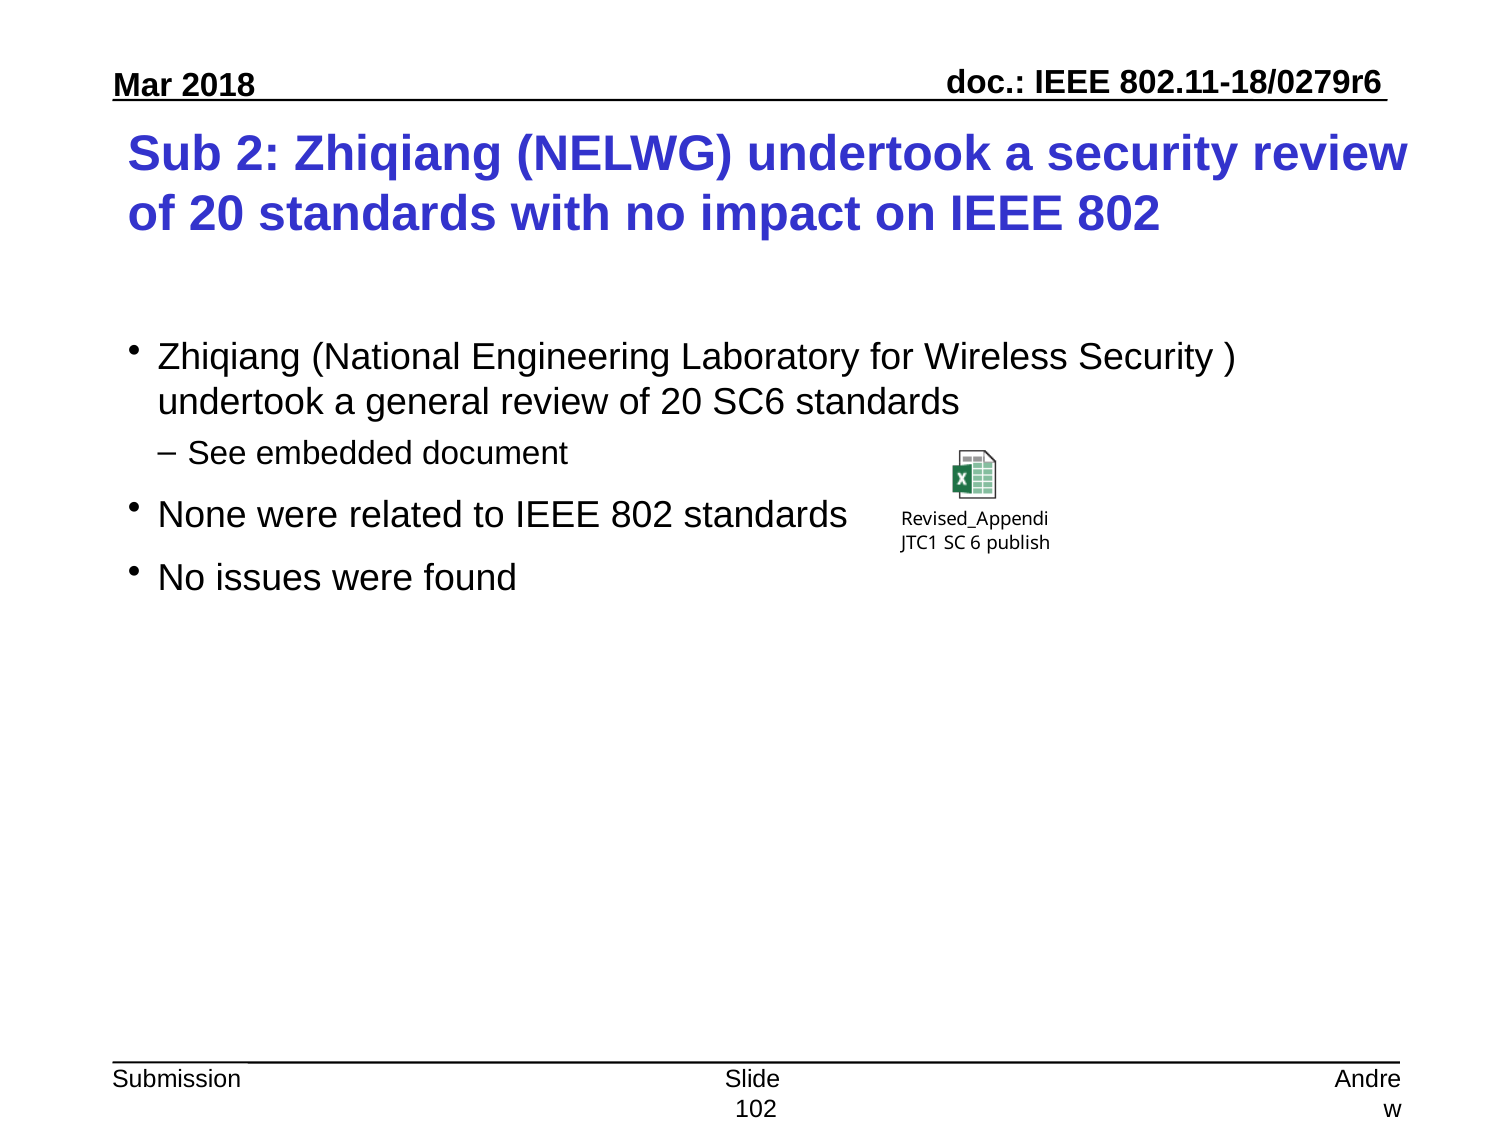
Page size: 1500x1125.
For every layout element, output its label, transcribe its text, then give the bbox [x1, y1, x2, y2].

title Sub 2: Zhiqiang (NELWG) undertook a security review of 20 standards with no impact on IEEE 802 [112, 112, 1425, 288]
footer Andrew Myles, Cisco [1320, 1061, 1402, 1093]
list Zhiqiang (National Engineering Laboratory for Wireless Security ) undertook a general review of 20 SC6 standards See embedded document None were related to IEEE 802 standards No issues were found [112, 324, 1388, 1000]
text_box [899, 449, 1051, 581]
slide_number Slide 102 [709, 1061, 803, 1093]
